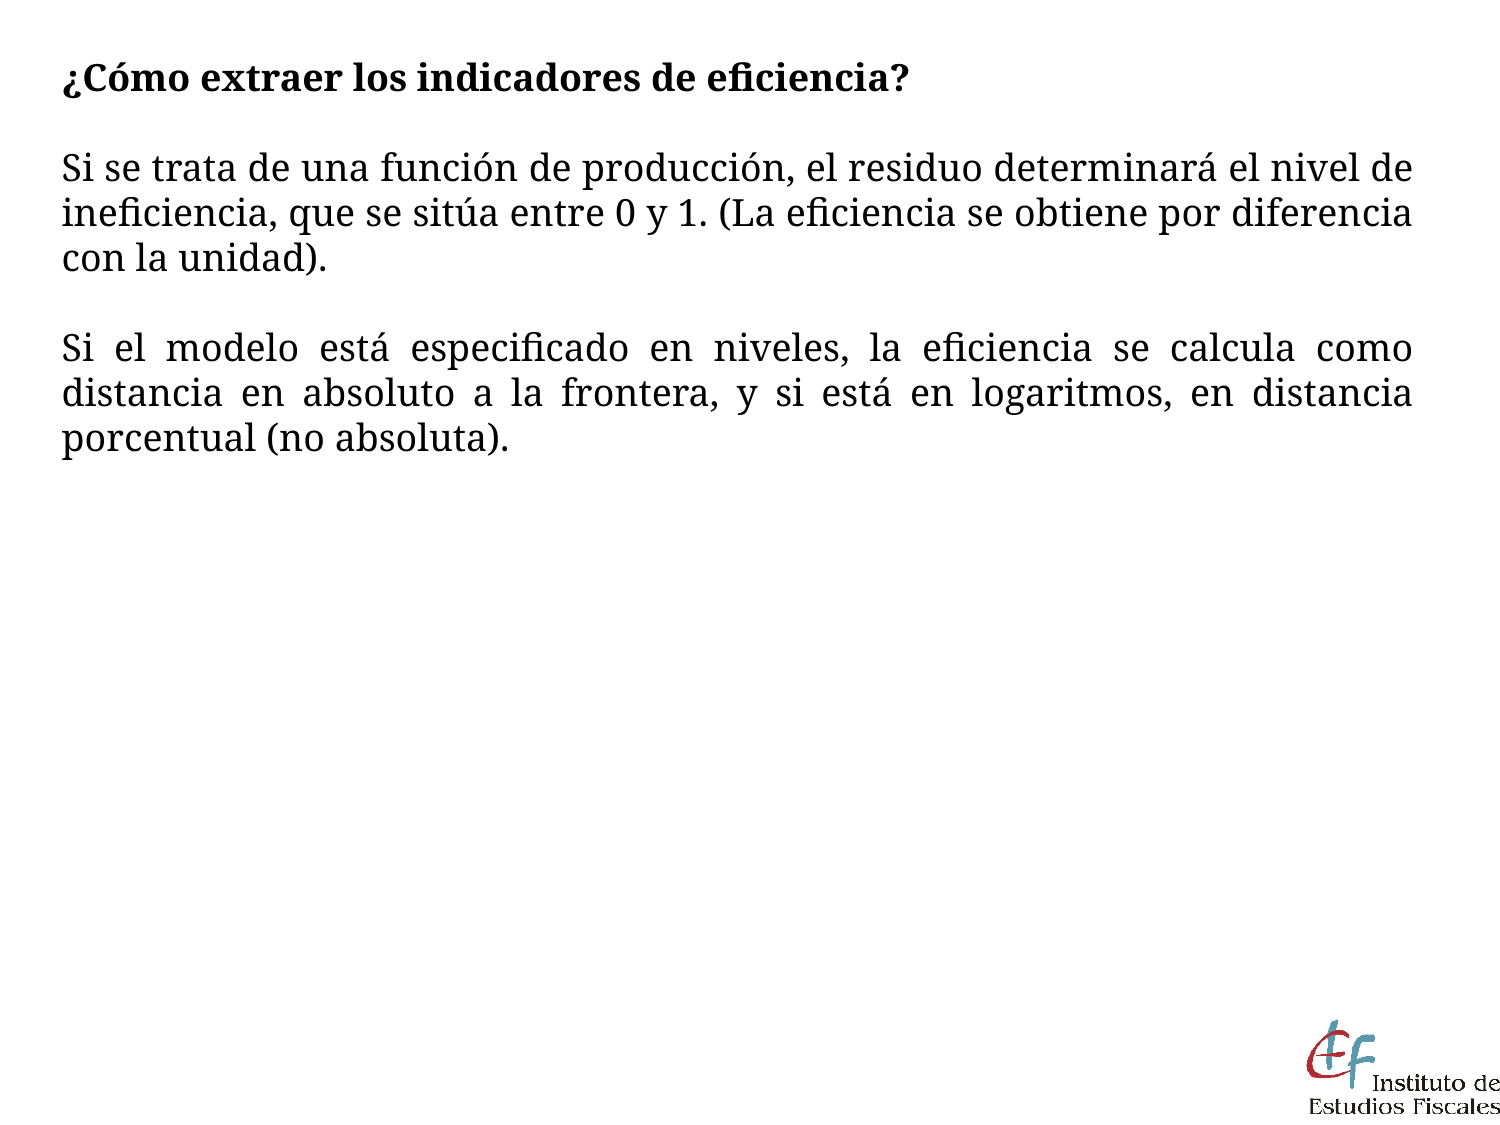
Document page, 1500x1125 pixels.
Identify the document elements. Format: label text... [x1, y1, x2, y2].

picture [1306, 1019, 1500, 1114]
text_box ¿Cómo extraer los indicadores de eficiencia? Si se trata de una función de producción, el residuo determinará el nivel de ineficiencia, que se sitúa entre 0 y 1. (La eficiencia se obtiene por diferencia con la unidad). Si el modelo está especificado en niveles, la eficiencia se calcula como distancia en absoluto a la frontera, y si está en logaritmos, en distancia porcentual (no absoluta). [46, 46, 1430, 557]
